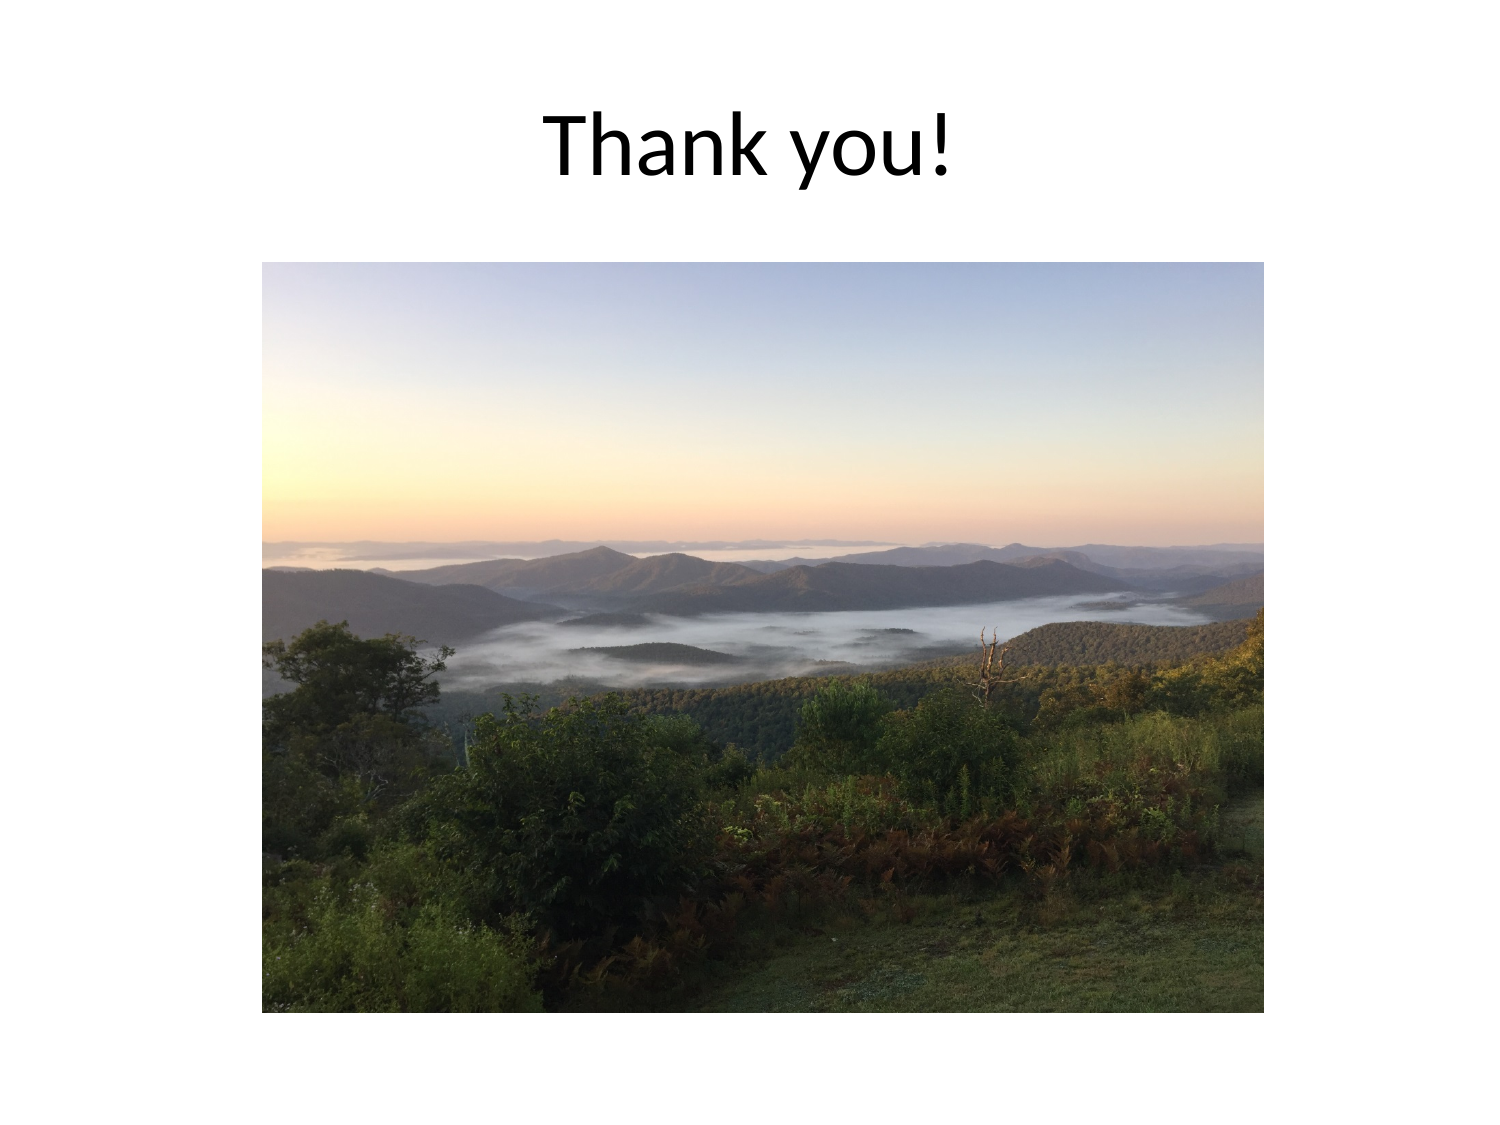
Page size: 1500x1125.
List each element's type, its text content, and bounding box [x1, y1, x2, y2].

picture [262, 262, 1264, 1014]
title Thank you! [75, 45, 1425, 233]
